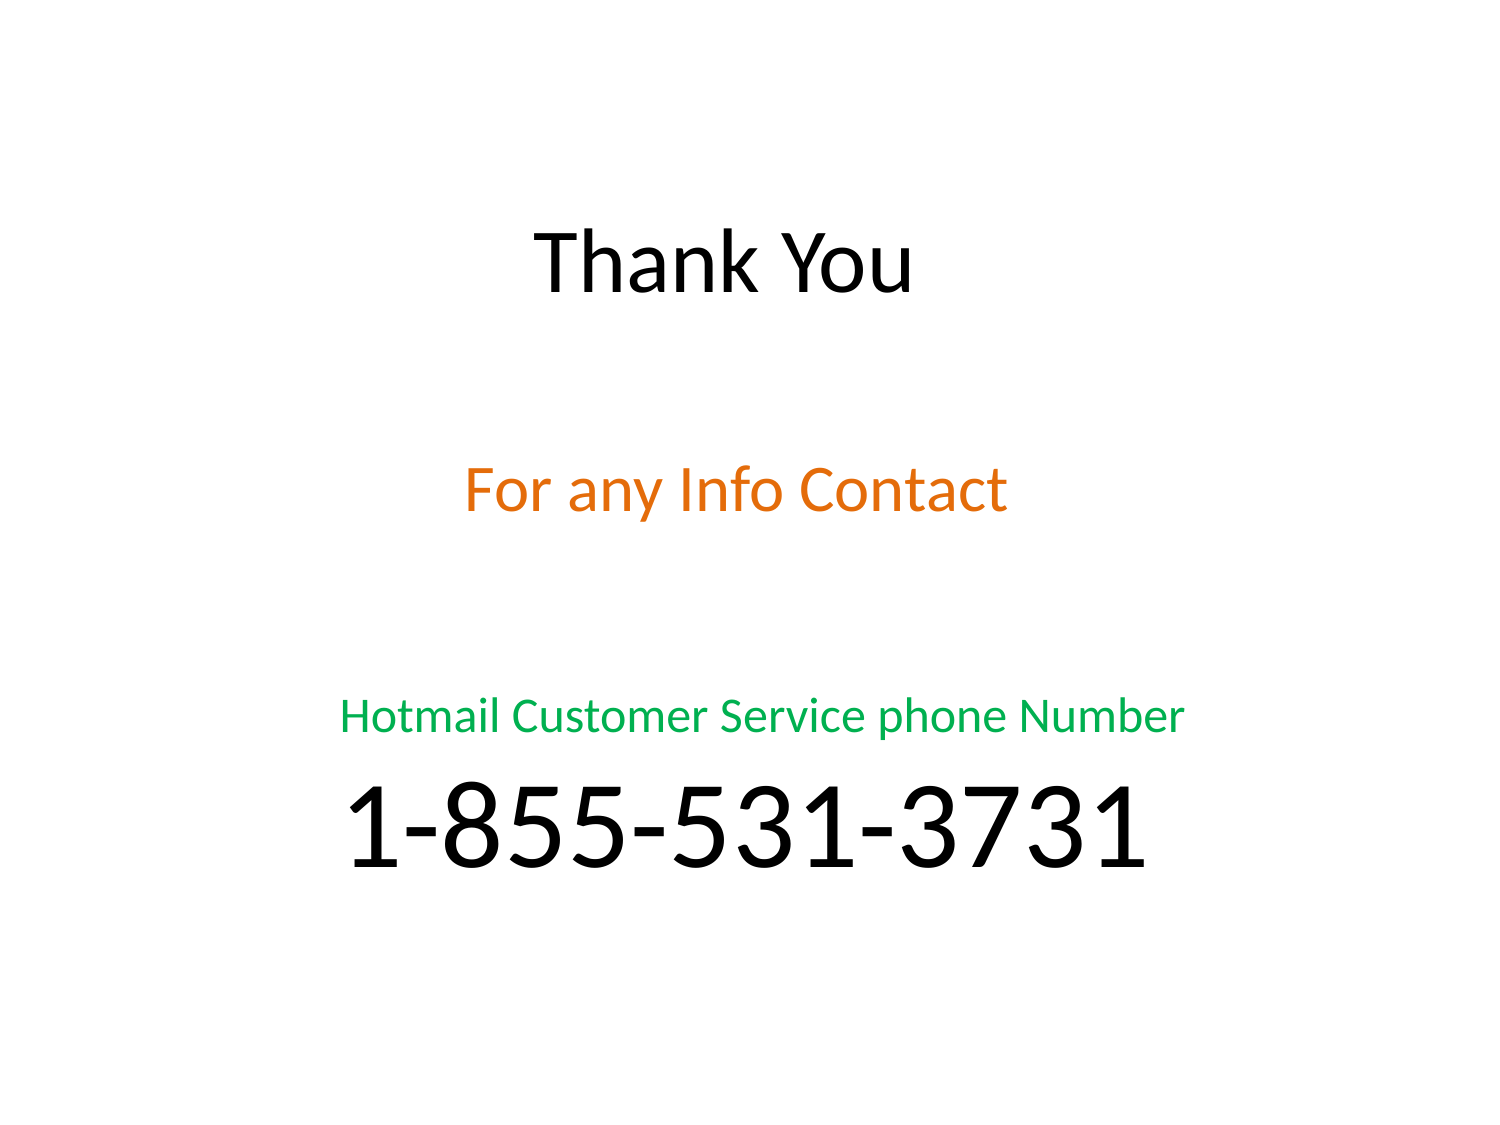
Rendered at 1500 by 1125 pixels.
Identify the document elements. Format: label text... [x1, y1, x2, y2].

text_box For any Info Contact [450, 437, 1150, 533]
text_box Hotmail Customer Service phone Number 1-855-531-3731 [174, 674, 1300, 900]
title Thank You [50, 162, 1400, 350]
